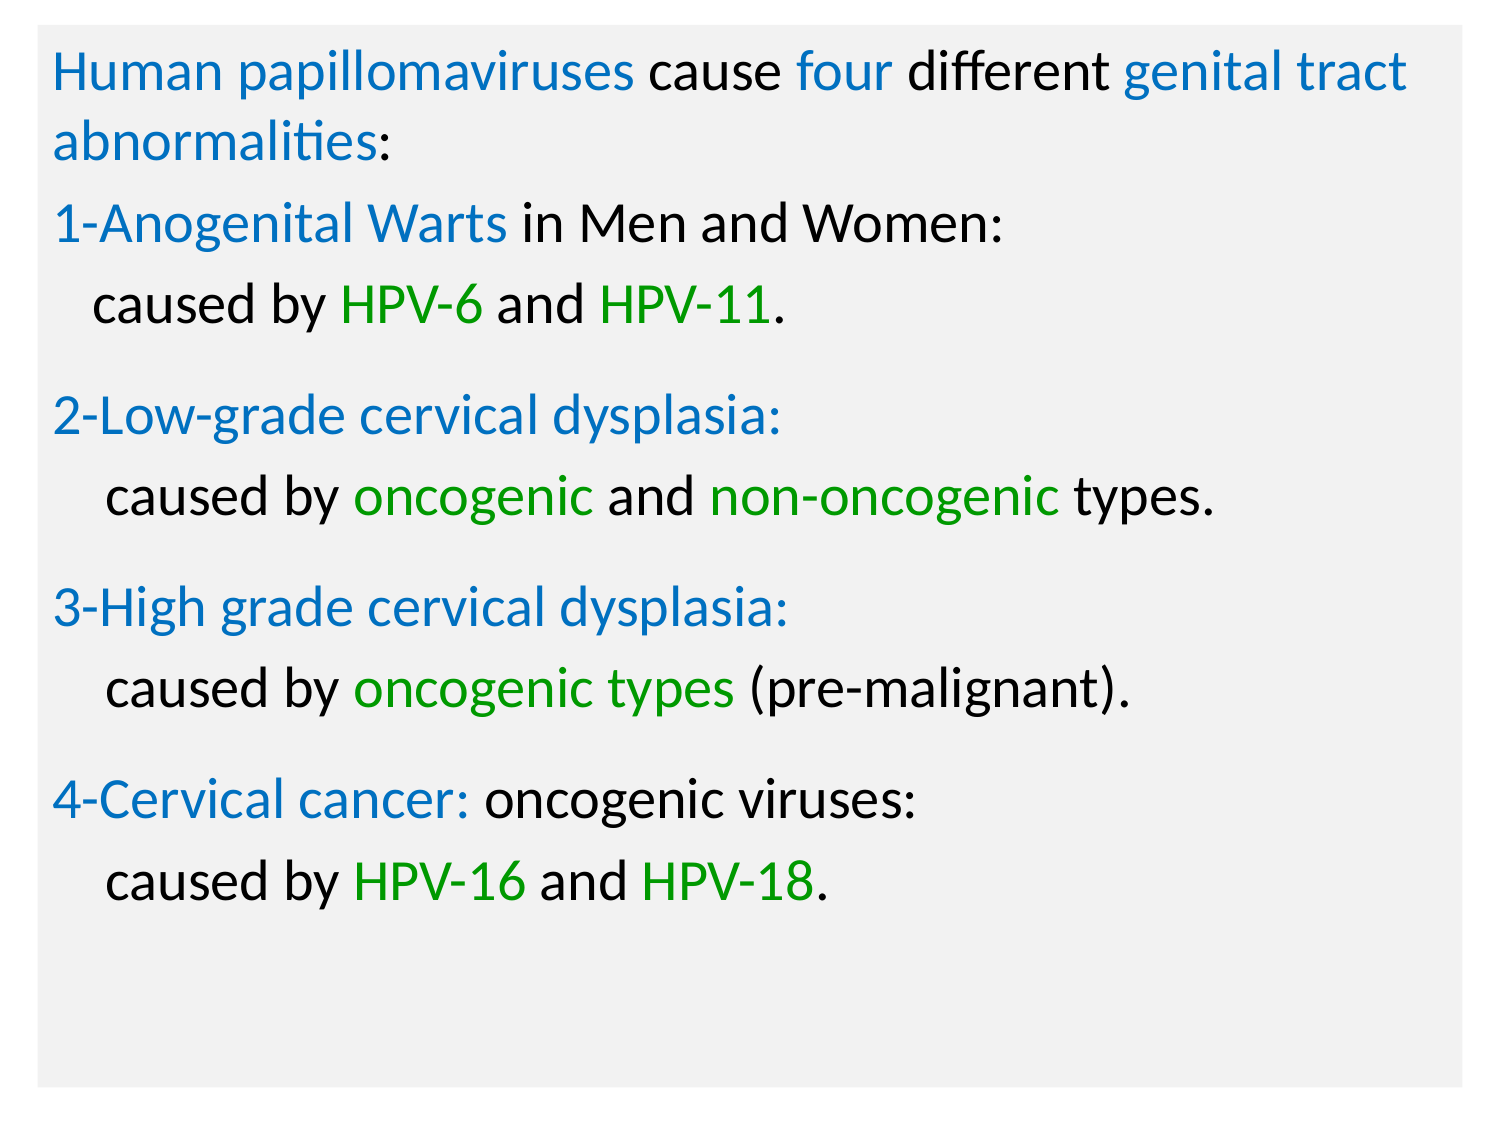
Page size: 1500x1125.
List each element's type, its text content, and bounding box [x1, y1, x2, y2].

subtitle Human papillomaviruses cause four different genital tract abnormalities: 1-Anogenital Warts in Men and Women: caused by HPV-6 and HPV-11. 2-Low-grade cervical dysplasia: caused by oncogenic and non-oncogenic types. 3-High grade cervical dysplasia: caused by oncogenic types (pre-malignant). 4-Cervical cancer: oncogenic viruses: caused by HPV-16 and HPV-18. [37, 24, 1463, 1088]
